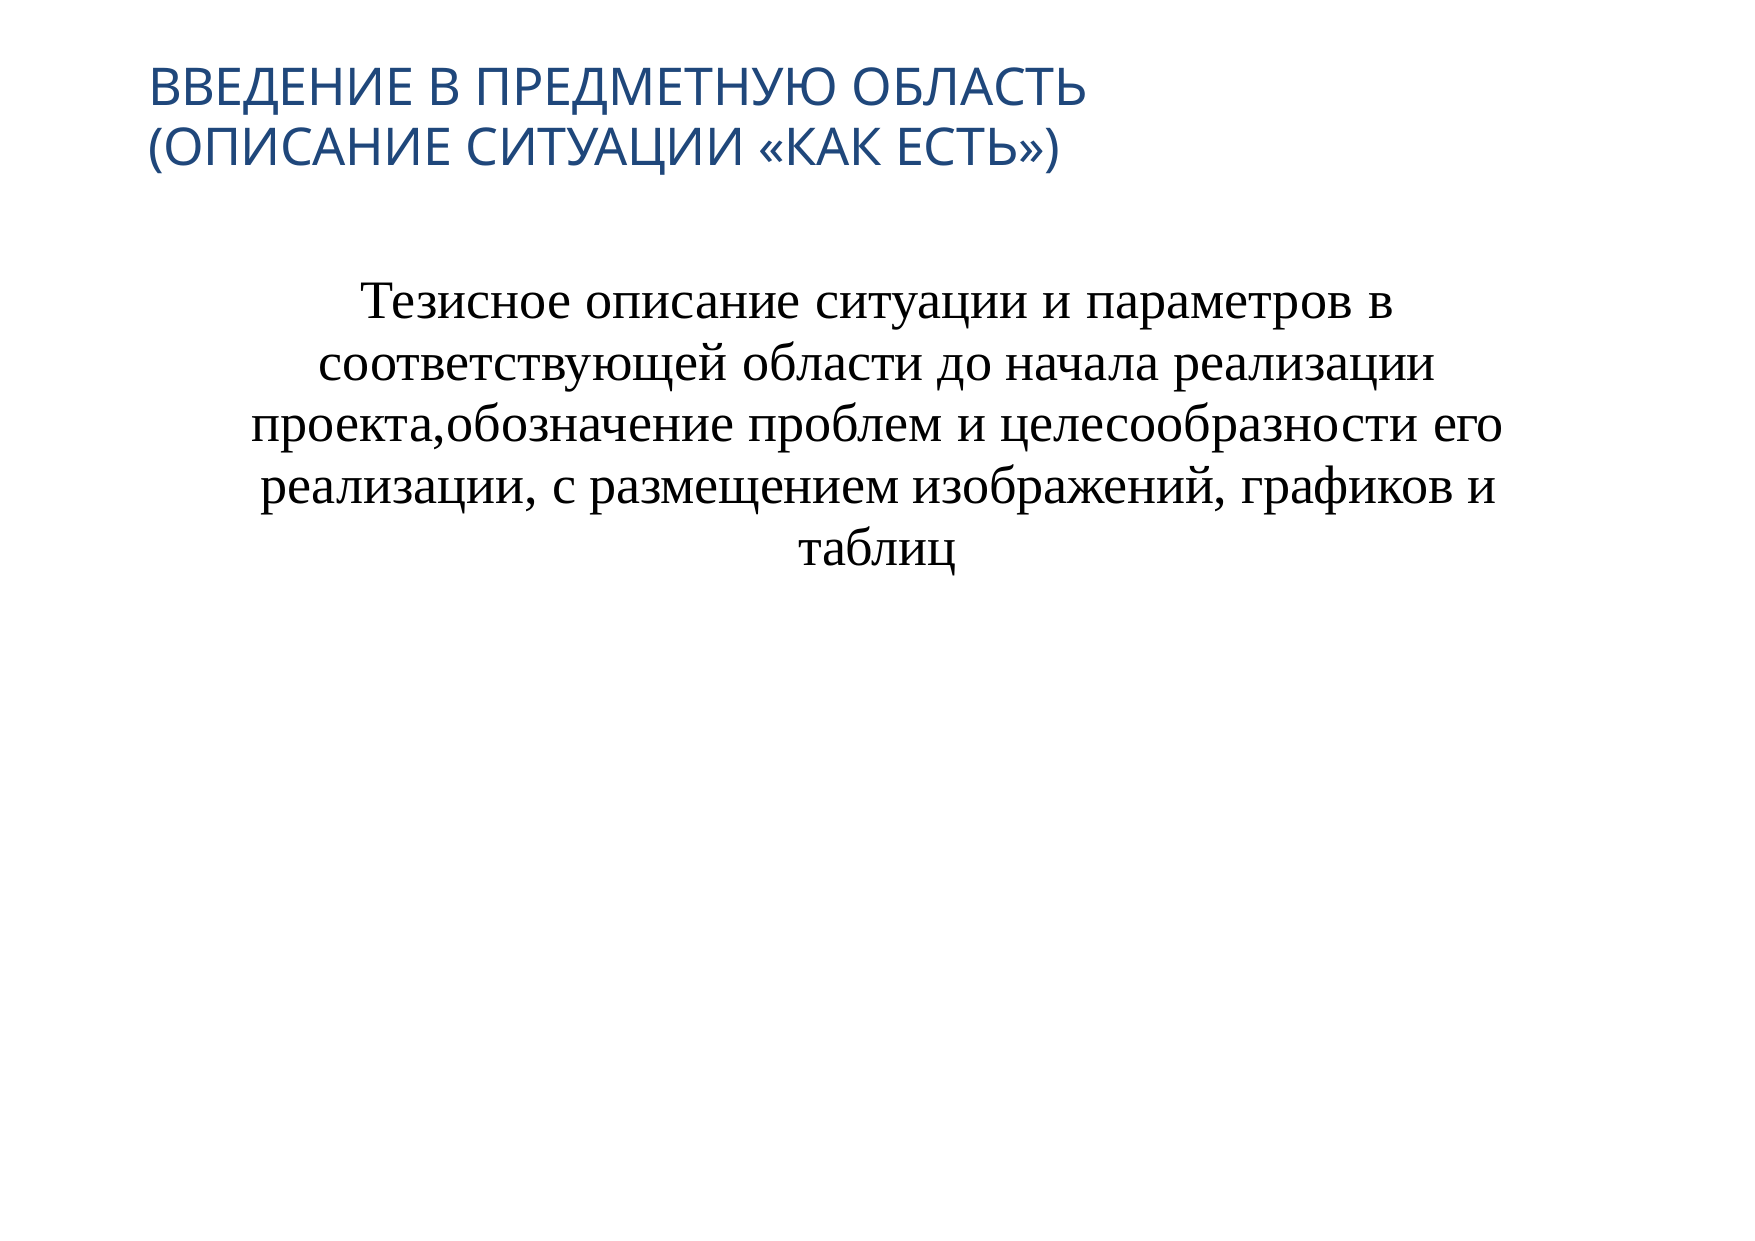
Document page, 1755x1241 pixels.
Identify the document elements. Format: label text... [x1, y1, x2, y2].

title ВВЕДЕНИЕ В ПРЕДМЕТНУЮ ОБЛАСТЬ (ОПИСАНИЕ СИТУАЦИИ «КАК ЕСТЬ») [145, 49, 1139, 264]
text_box Тезисное описание ситуации и параметров в соответствующей области до начала реализации проекта,обозначение проблем и целесообразности его реализации, с размещением изображений, графиков и таблиц [243, 263, 1511, 578]
